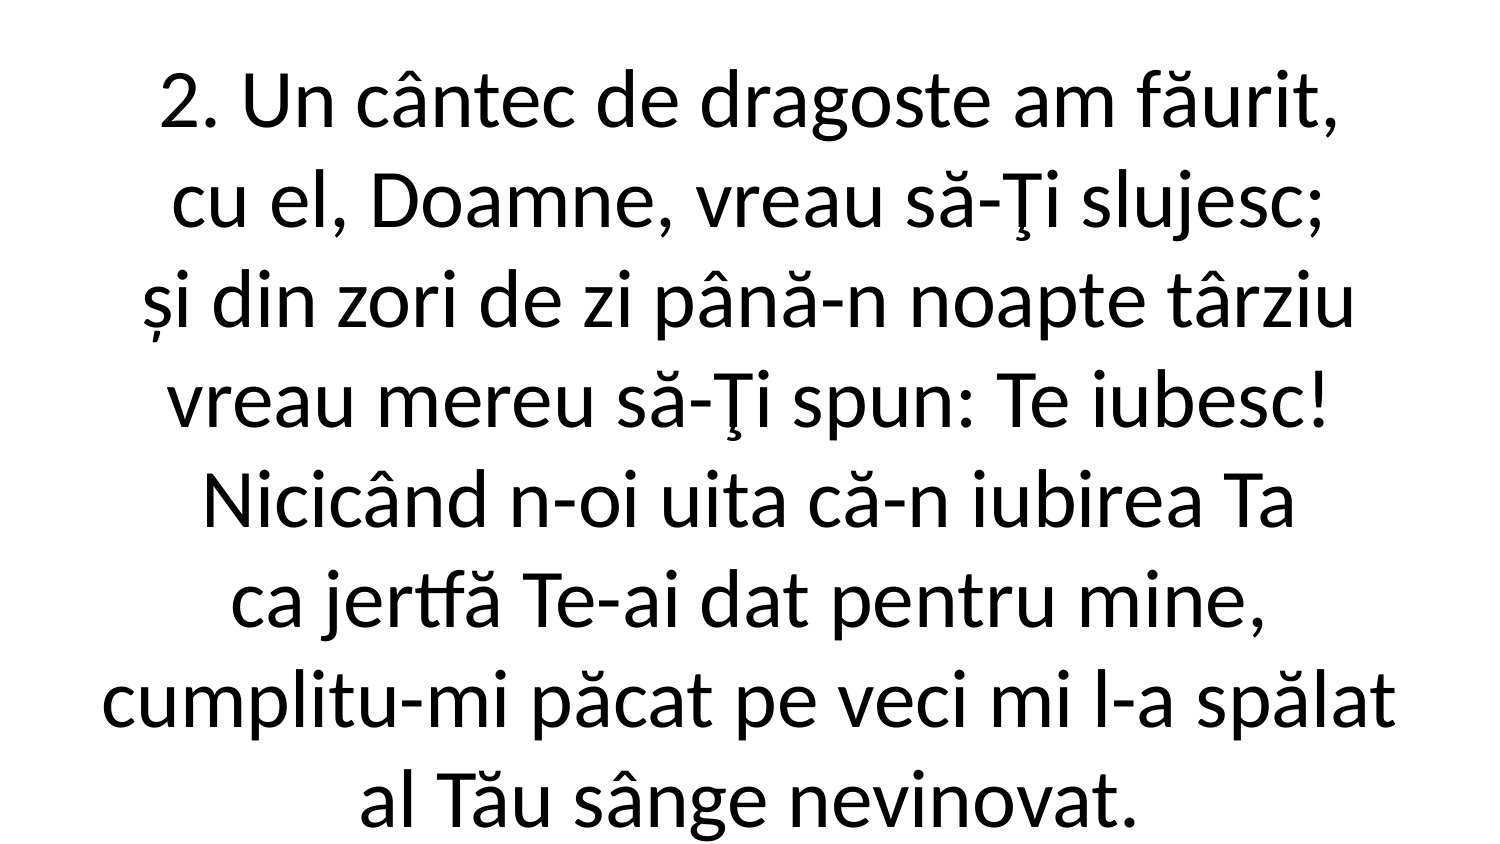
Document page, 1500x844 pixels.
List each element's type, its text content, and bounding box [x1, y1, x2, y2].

text_box 2. Un cântec de dragoste am făurit, cu el, Doamne, vreau să-Ţi slujesc; și din zori de zi până-n noapte târziu vreau mereu să-Ţi spun: Te iubesc! Nicicând n-oi uita că-n iubirea Ta ca jertfă Te-ai dat pentru mine, cumplitu-mi păcat pe veci mi l-a spălat al Tău sânge nevinovat. [86, 0, 1414, 844]
